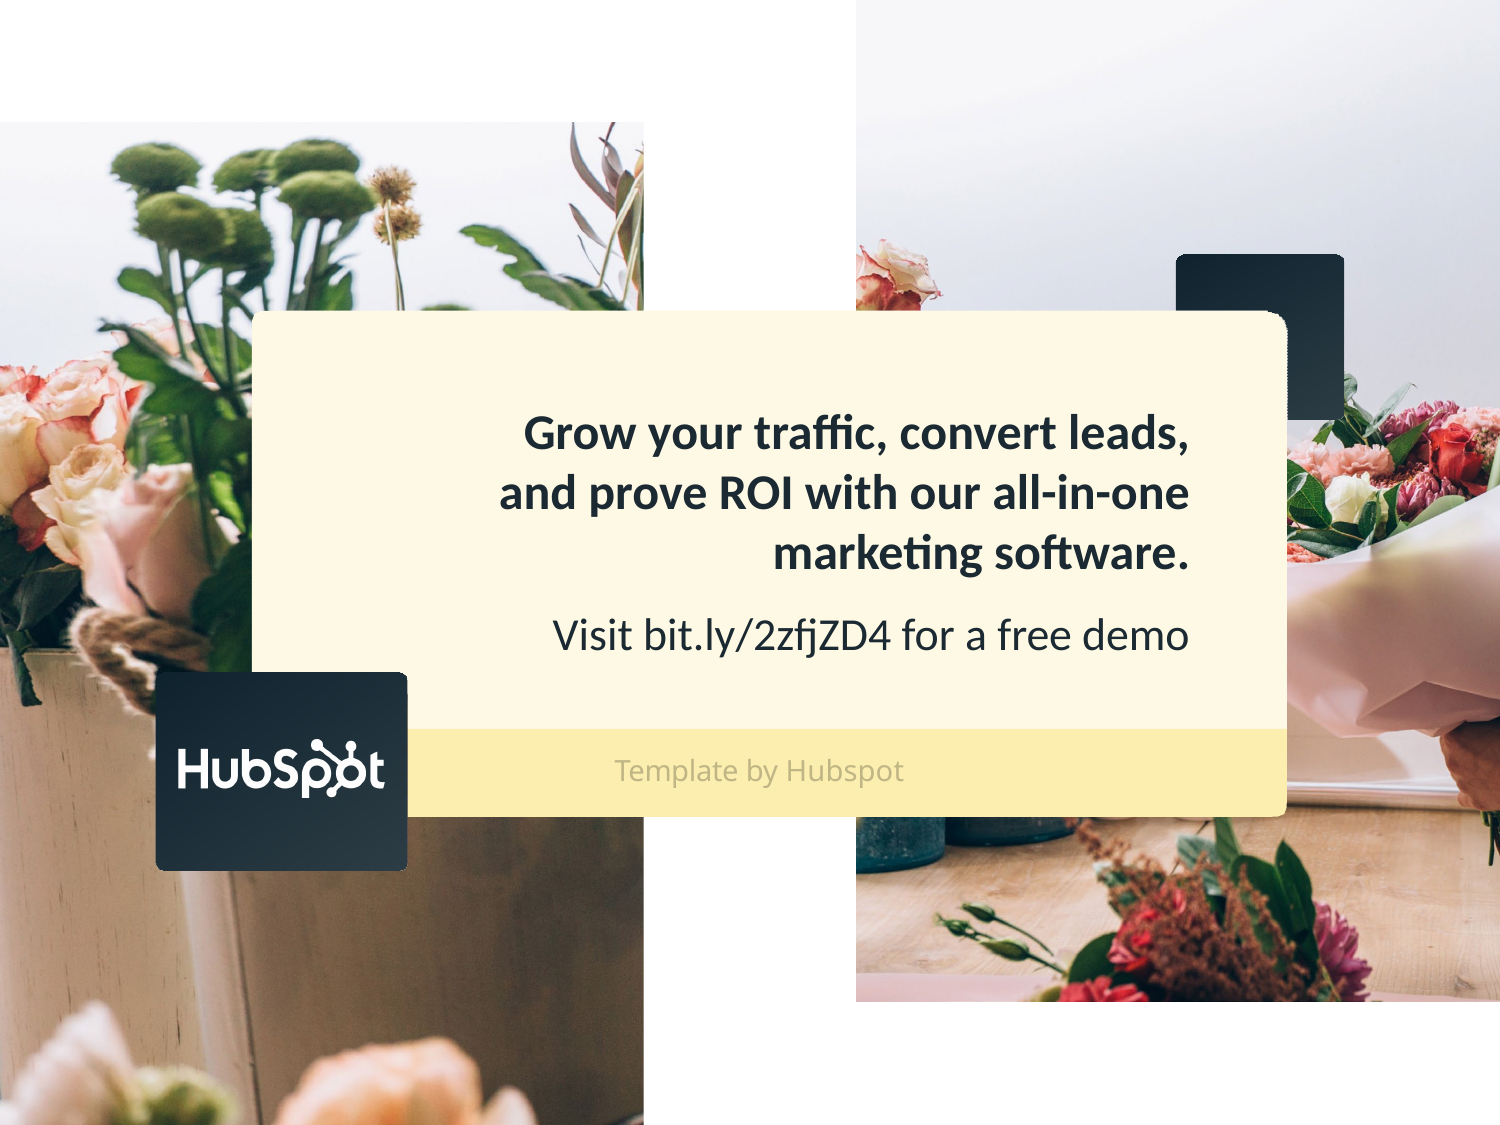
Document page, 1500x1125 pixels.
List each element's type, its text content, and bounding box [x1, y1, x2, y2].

picture [163, 722, 401, 815]
text_box Grow your traffic, convert leads, and prove ROI with our all-in-one marketing software. [462, 392, 1205, 587]
picture [0, 122, 644, 1125]
text_box Template by Hubspot [612, 749, 955, 787]
text_box [1175, 254, 1345, 420]
text_box Visit bit.ly/2zfjZD4 for a free demo [462, 596, 1205, 667]
text_box [155, 672, 408, 871]
picture [856, 0, 1500, 1002]
